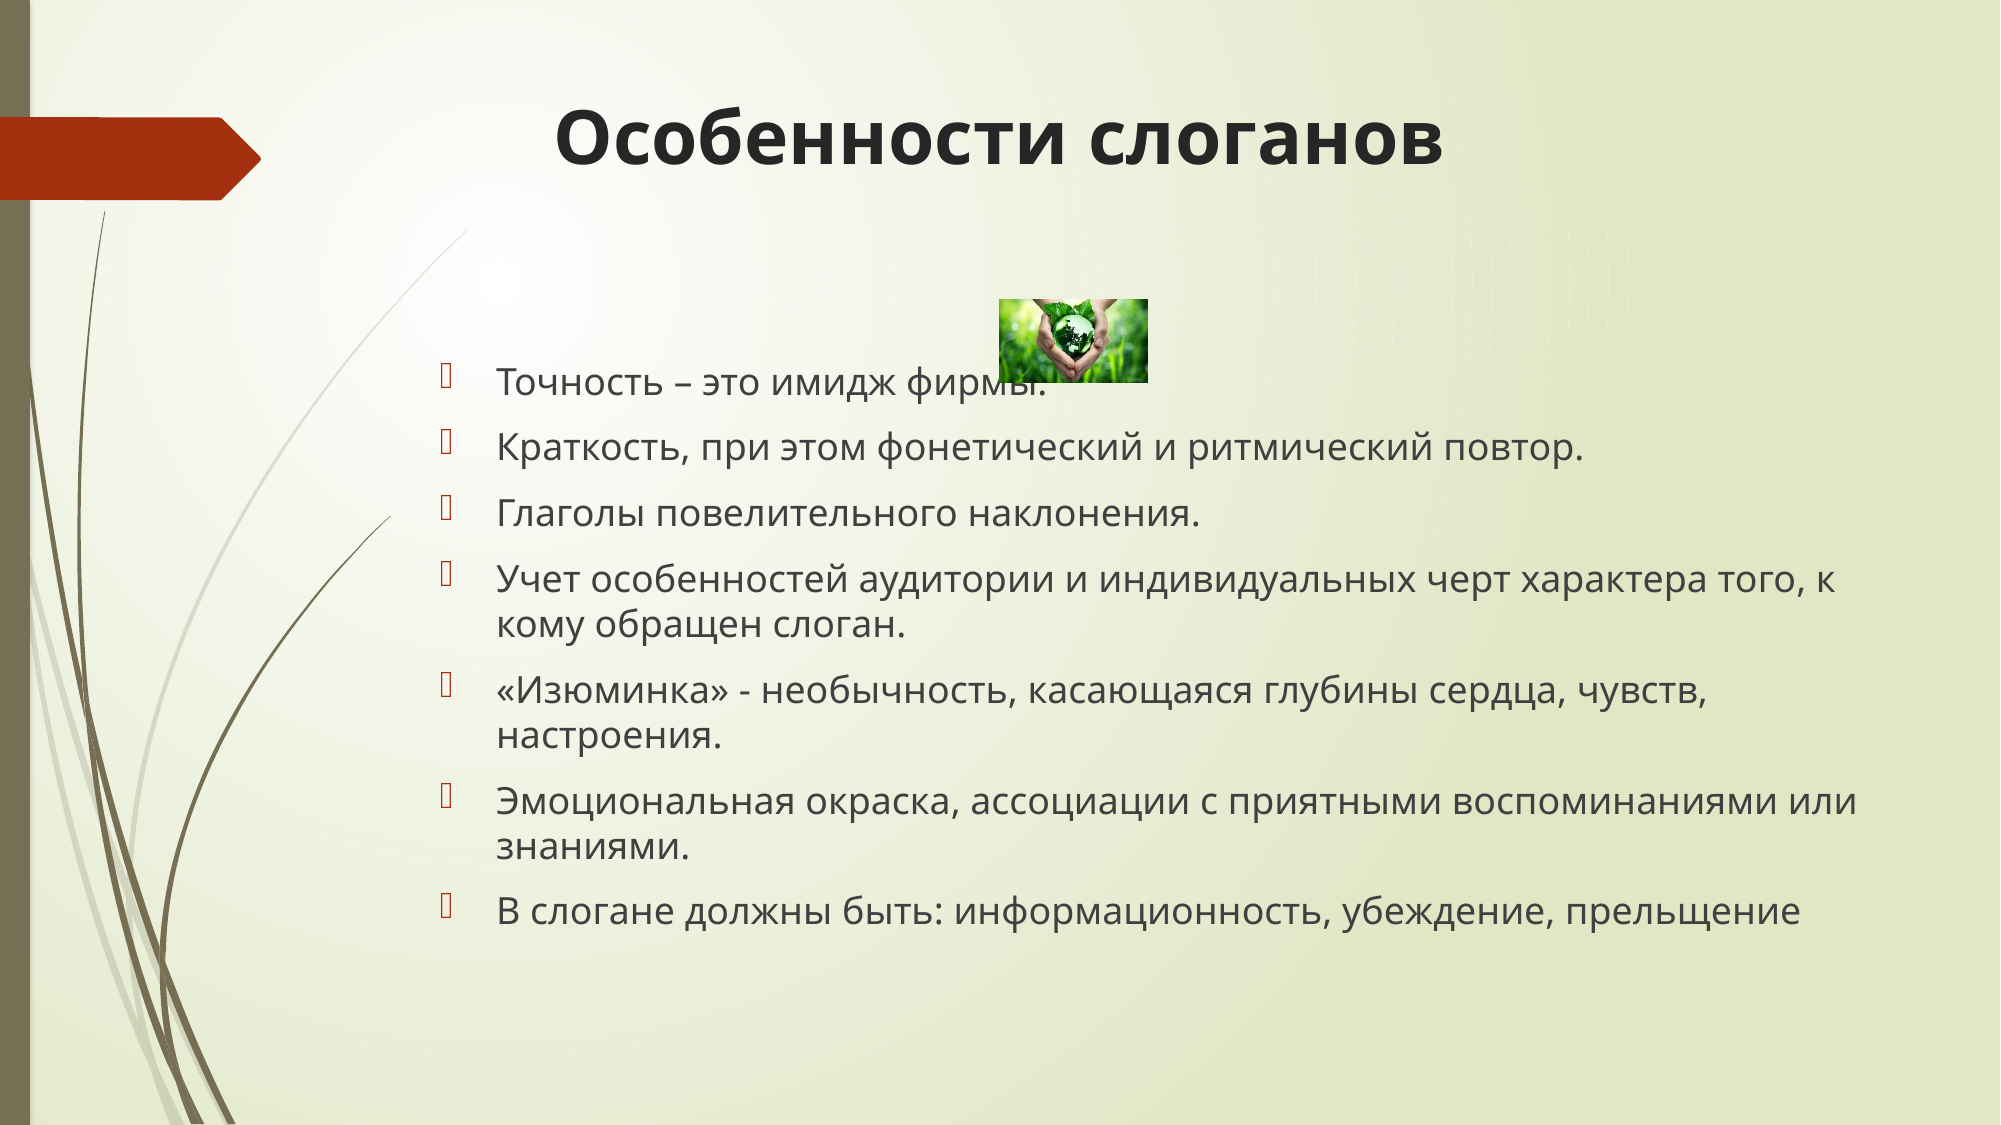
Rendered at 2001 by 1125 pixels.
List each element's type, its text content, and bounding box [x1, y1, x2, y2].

list Точность – это имидж фирмы. Краткость, при этом фонетический и ритмический повтор. Глаголы повелительного наклонения. Учет особенностей аудитории и индивидуальных черт характера того, к кому обращен слоган. «Изюминка» - необычность, касающаяся глубины сердца, чувств, настроения. Эмоциональная окраска, ассоциации с приятными воспоминаниями или знаниями. В слогане должны быть: информационность, убеждение, прельщение [424, 350, 1888, 970]
title Особенности слоганов [137, 82, 1863, 300]
picture [999, 299, 1148, 383]
